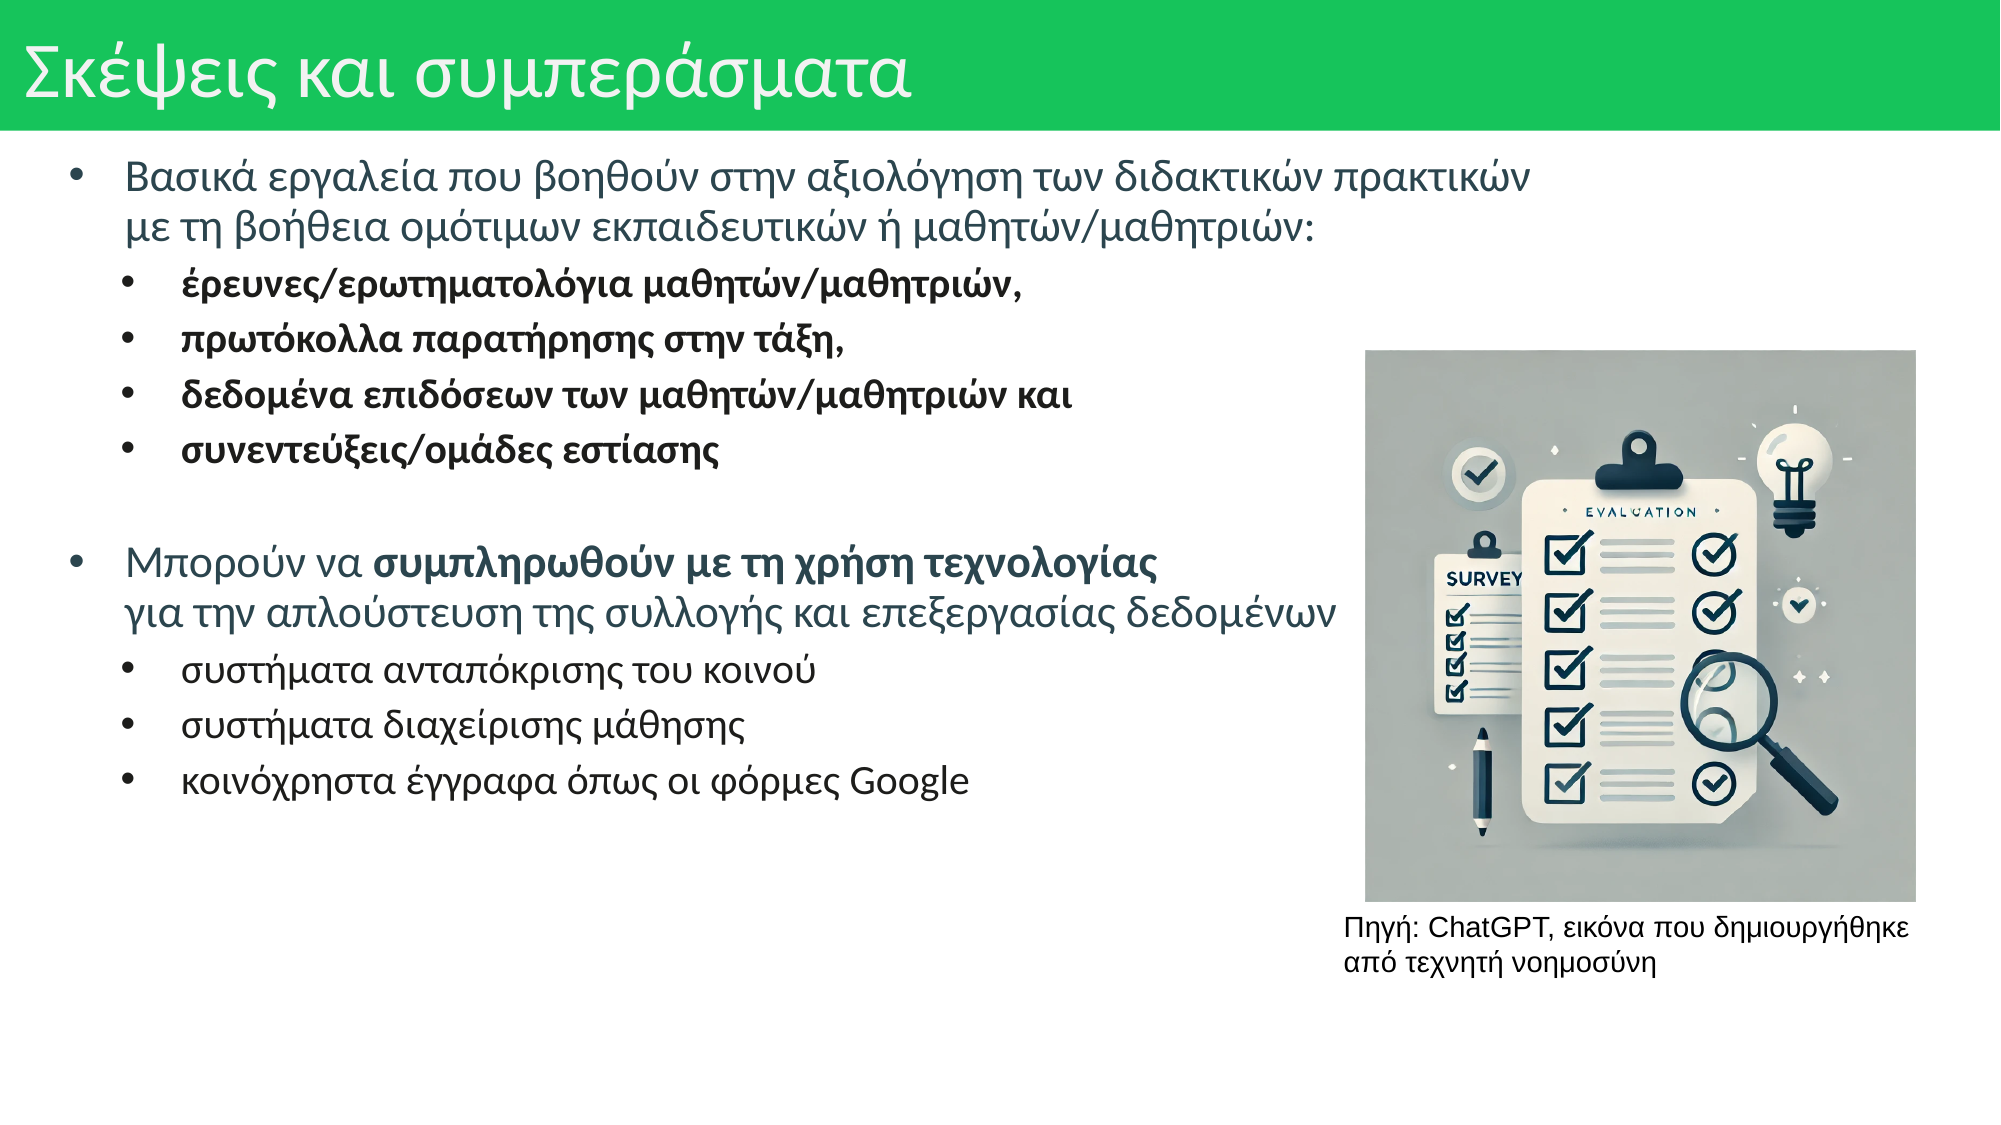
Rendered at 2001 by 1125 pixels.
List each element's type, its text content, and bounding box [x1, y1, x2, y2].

title Σκέψεις και συμπεράσματα [16, 13, 1976, 131]
text_box Πηγή: ChatGPT, εικόνα που δημιουργήθηκε από τεχνητή νοημοσύνη [1328, 901, 1952, 986]
picture [1364, 350, 1916, 902]
list Βασικά εργαλεία που βοηθούν στην αξιολόγηση των διδακτικών πρακτικών με τη βοήθεια ομότιμων εκπαιδευτικών ή μαθητών/μαθητριών: έρευνες/ερωτηματολόγια μαθητών/μαθητριών, πρωτόκολλα παρατήρησης στην τάξη, δεδομένα επιδόσεων των μαθητών/μαθητριών και συνεντεύξεις/ομάδες εστίασης Μπορούν να συμπληρωθούν με τη χρήση τεχνολογίας για την απλούστευση της συλλογής και επεξεργασίας δεδομένων συστήματα ανταπόκρισης του κοινού συστήματα διαχείρισης μάθησης κοινόχρηστα έγγραφα όπως οι φόρμες Google [16, 144, 1976, 1108]
